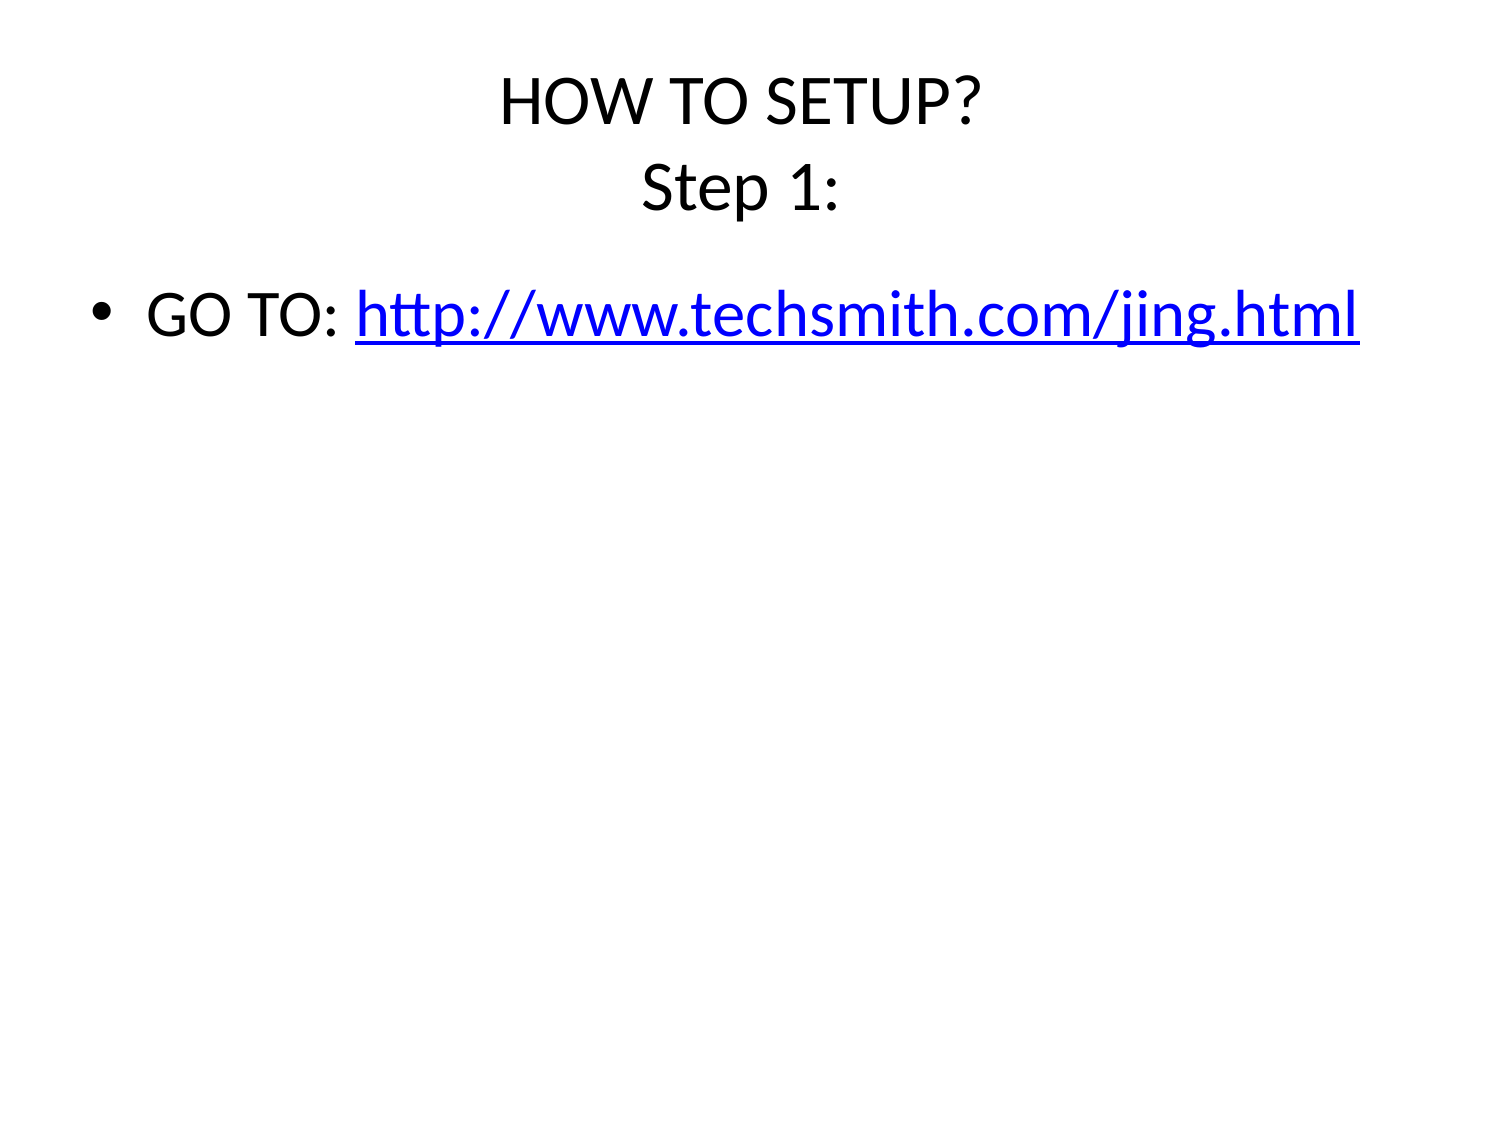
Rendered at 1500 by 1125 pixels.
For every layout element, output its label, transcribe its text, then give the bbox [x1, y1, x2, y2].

list GO TO: http://www.techsmith.com/jing.html [75, 262, 1425, 1005]
title HOW TO SETUP? Step 1: [75, 45, 1425, 233]
